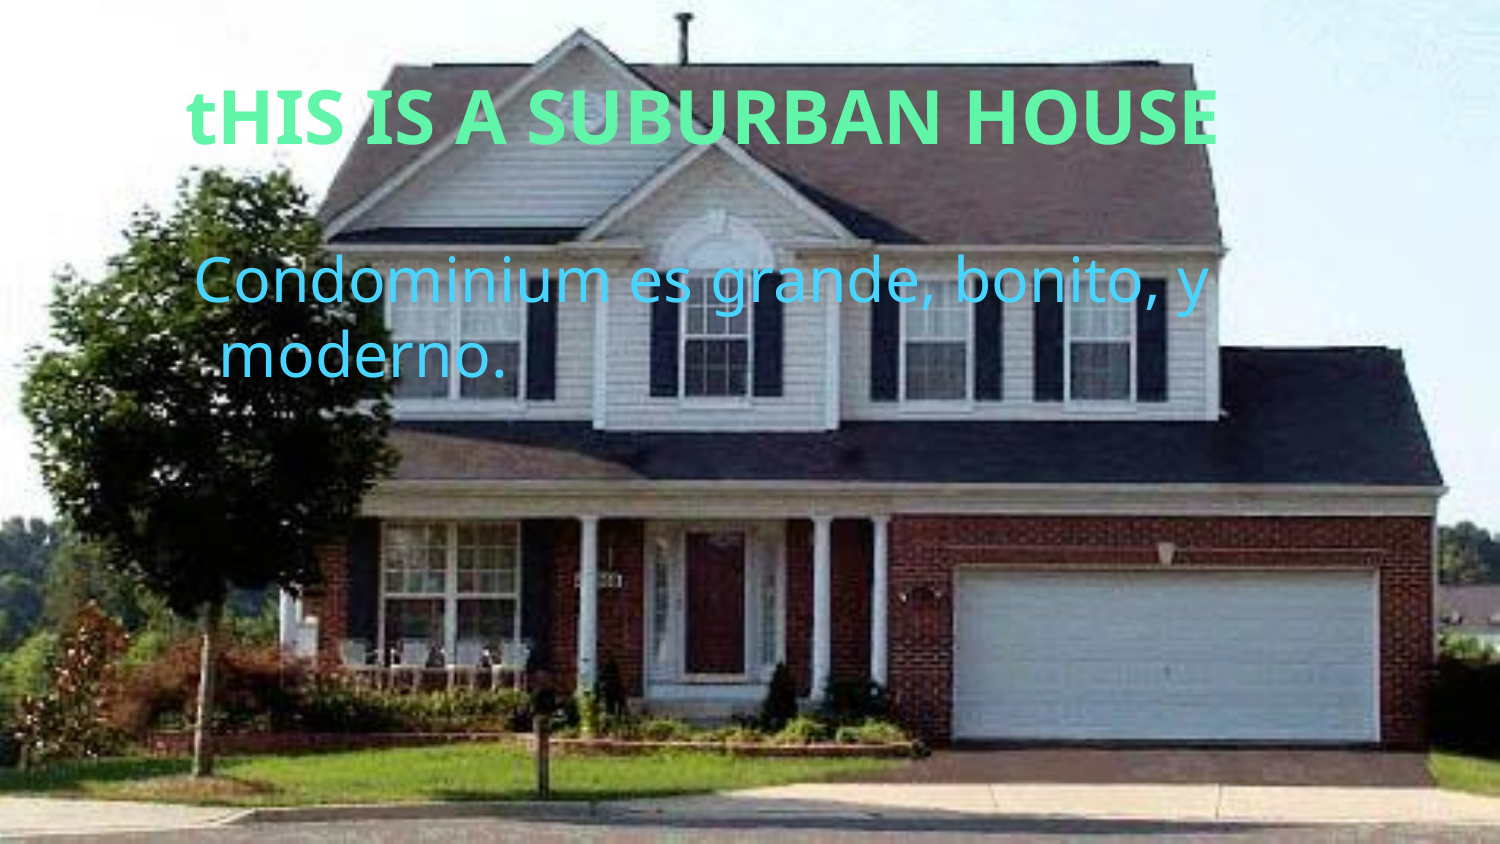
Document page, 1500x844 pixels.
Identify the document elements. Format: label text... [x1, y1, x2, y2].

title tHIS IS A SUBURBAN HOUSE [170, 33, 1330, 175]
list Condominium es grande, bonito, y moderno. [147, 224, 1227, 357]
picture [0, 0, 1500, 844]
